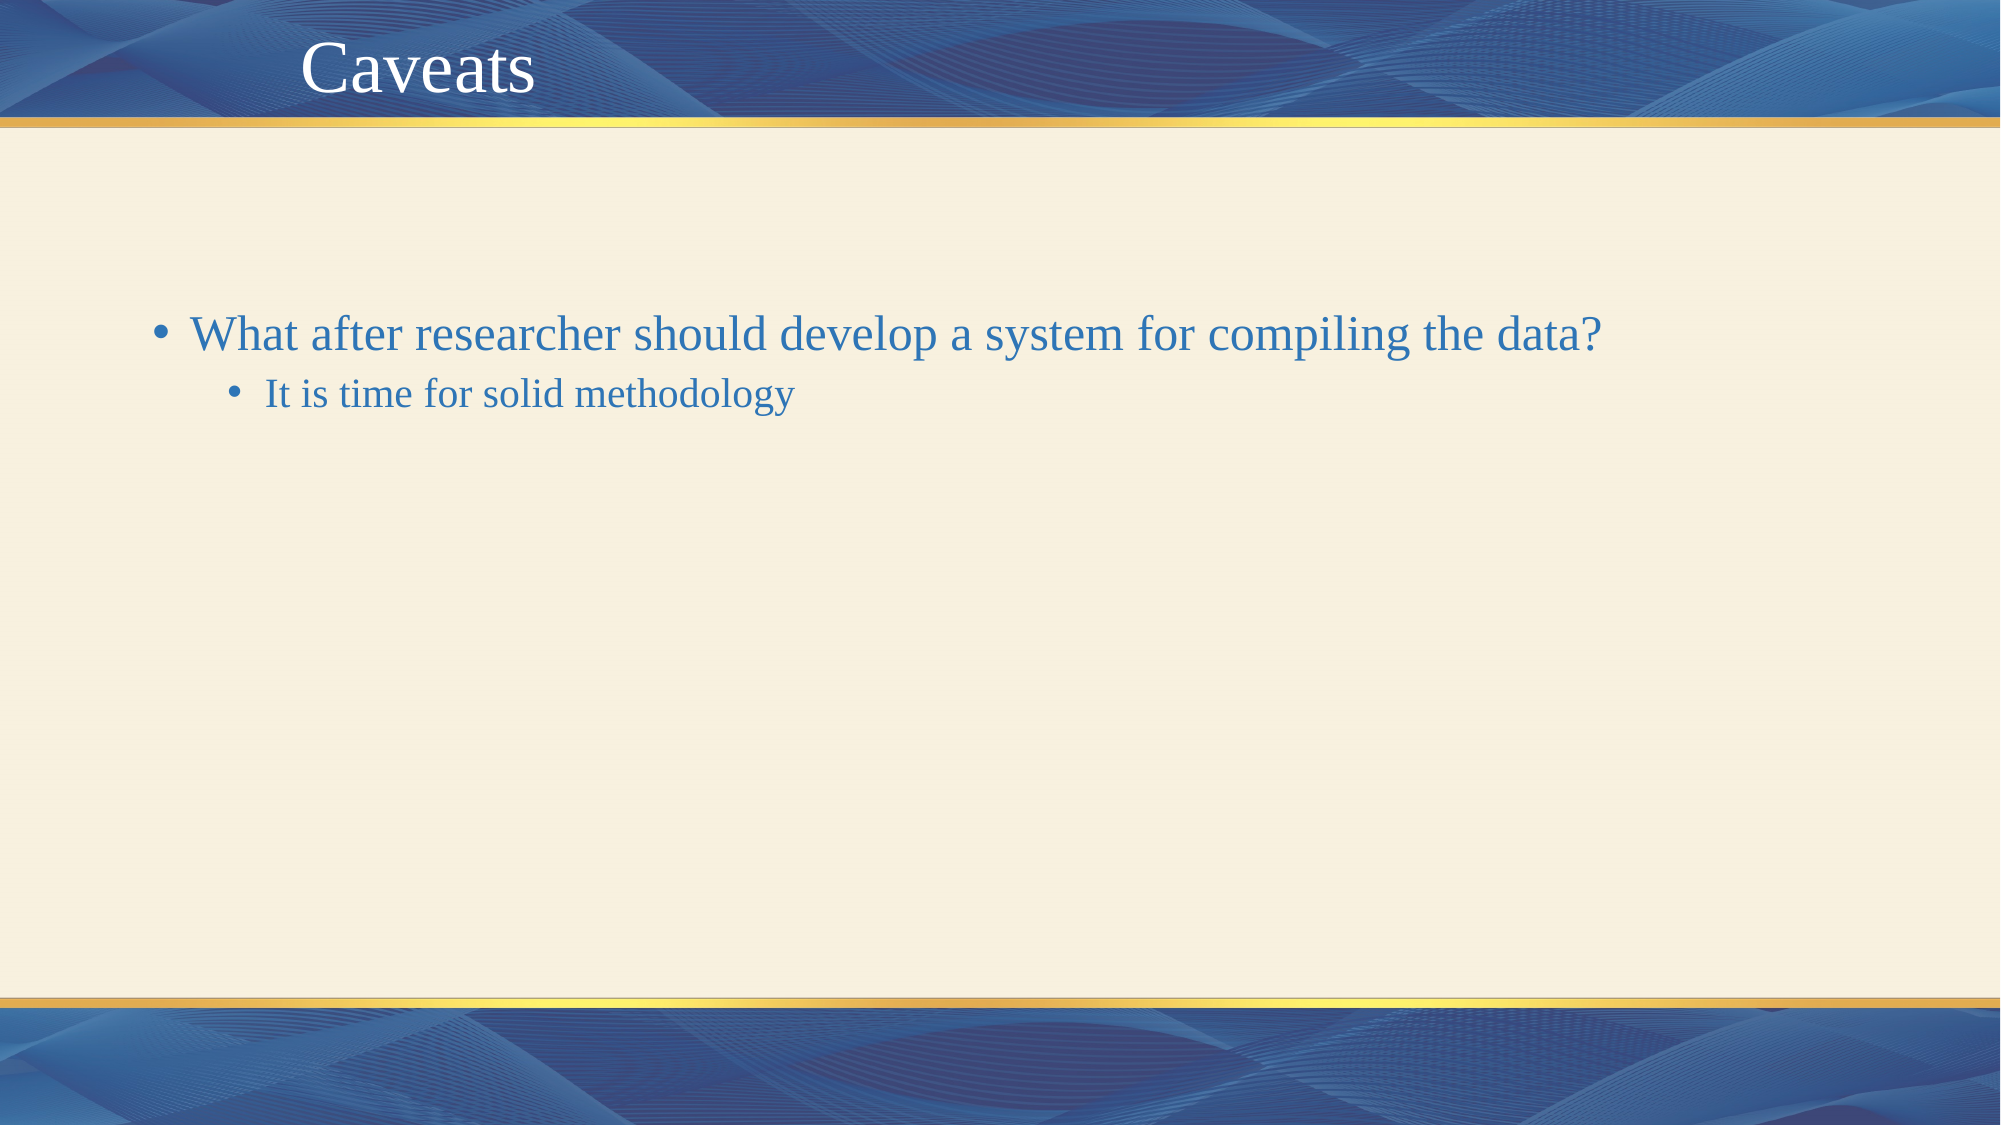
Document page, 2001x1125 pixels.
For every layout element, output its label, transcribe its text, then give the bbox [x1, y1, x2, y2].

picture [0, 0, 2001, 1125]
list What after researcher should develop a system for compiling the data? It is time for solid methodology [137, 299, 1863, 1014]
title Caveats [285, 0, 1636, 138]
